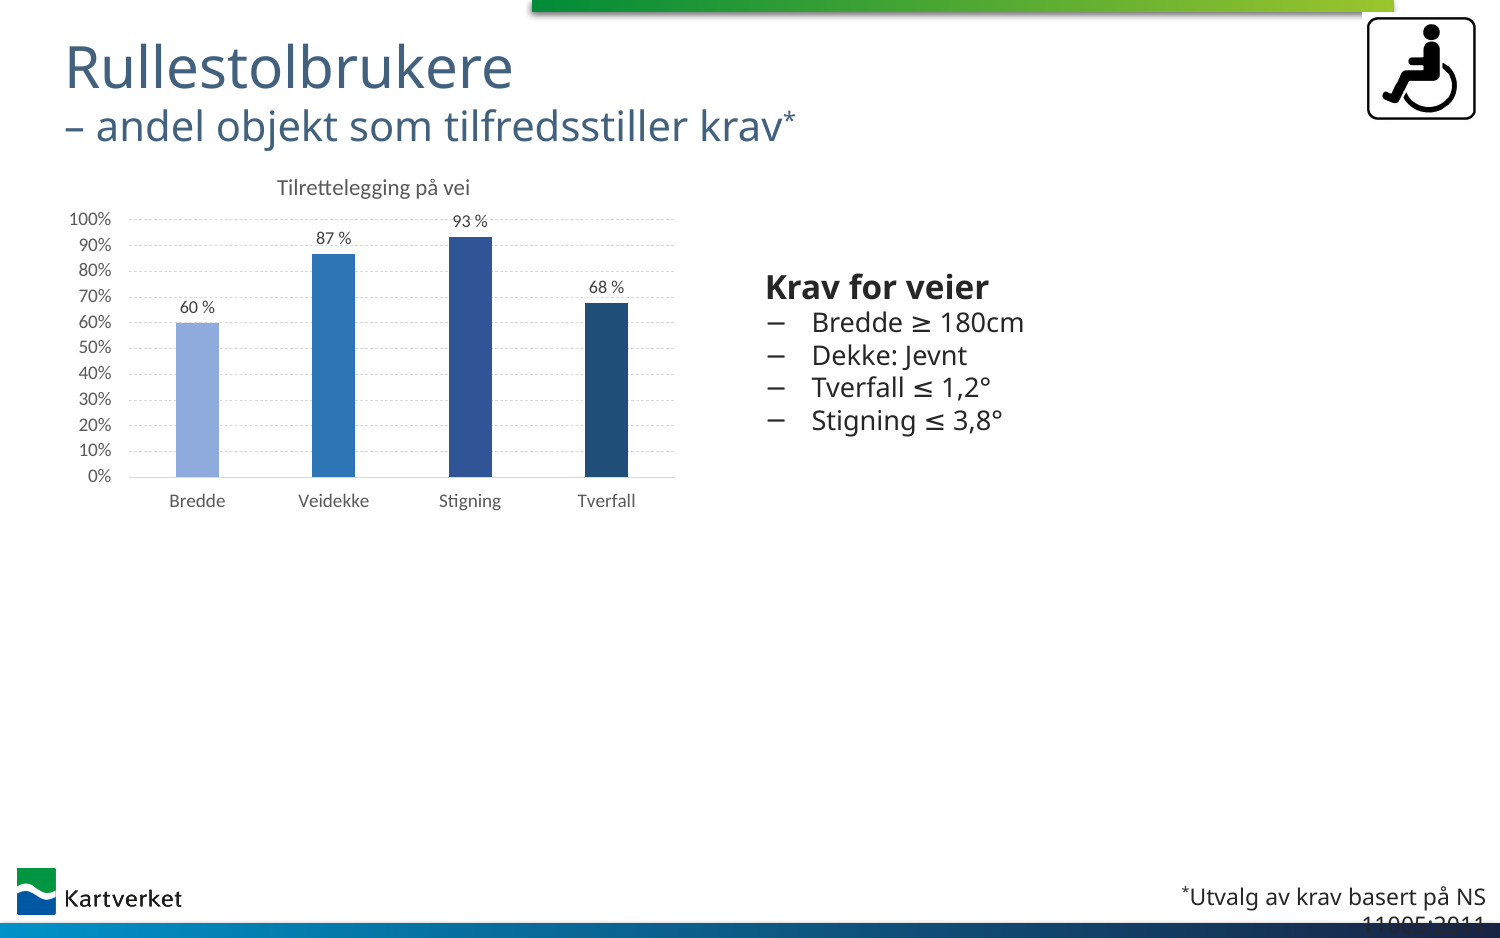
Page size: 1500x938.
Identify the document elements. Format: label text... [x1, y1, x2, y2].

text_box Rullestolbrukere – andel objekt som tilfredsstiller krav* [49, 25, 1431, 158]
text_box *Utvalg av krav basert på NS 11005:2011 [1068, 873, 1500, 938]
picture [62, 166, 686, 519]
picture [1362, 12, 1481, 126]
text_box Krav for veier Bredde ≥ 180cm Dekke: Jevnt Tverfall ≤ 1,2° Stigning ≤ 3,8° [750, 258, 1234, 444]
